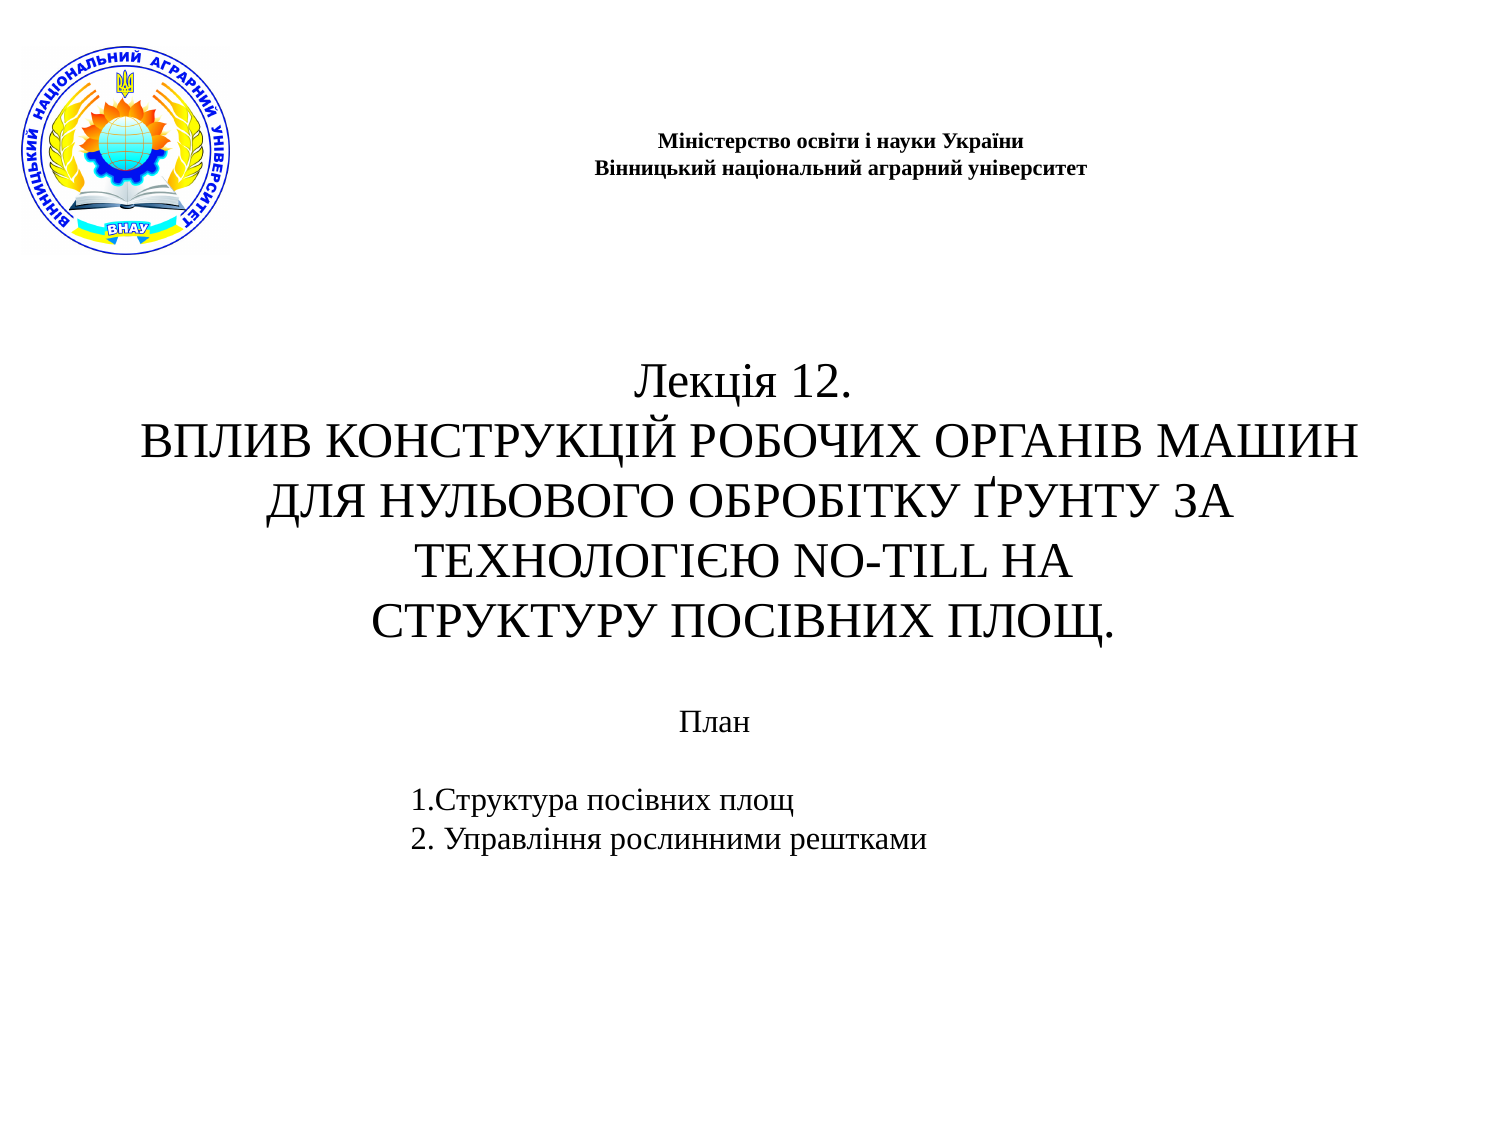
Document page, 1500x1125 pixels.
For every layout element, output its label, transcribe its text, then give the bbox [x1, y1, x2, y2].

text_box План 1.Структура посівних площ 2. Управління рослинними рештками [395, 692, 1034, 864]
picture [20, 46, 230, 255]
text_box Міністерство освіти і науки України Вінницький національний аграрний університет [203, 113, 1479, 337]
title Лекція 12. ВПЛИВ КОНСТРУКЦІЙ РОБОЧИХ ОРГАНІВ МАШИН ДЛЯ НУЛЬОВОГО ОБРОБІТКУ ҐРУНТУ ЗА ТЕХНОЛОГІЄЮ NO-TILL НА СТРУКТУРУ ПОСІВНИХ ПЛОЩ. [112, 349, 1388, 646]
